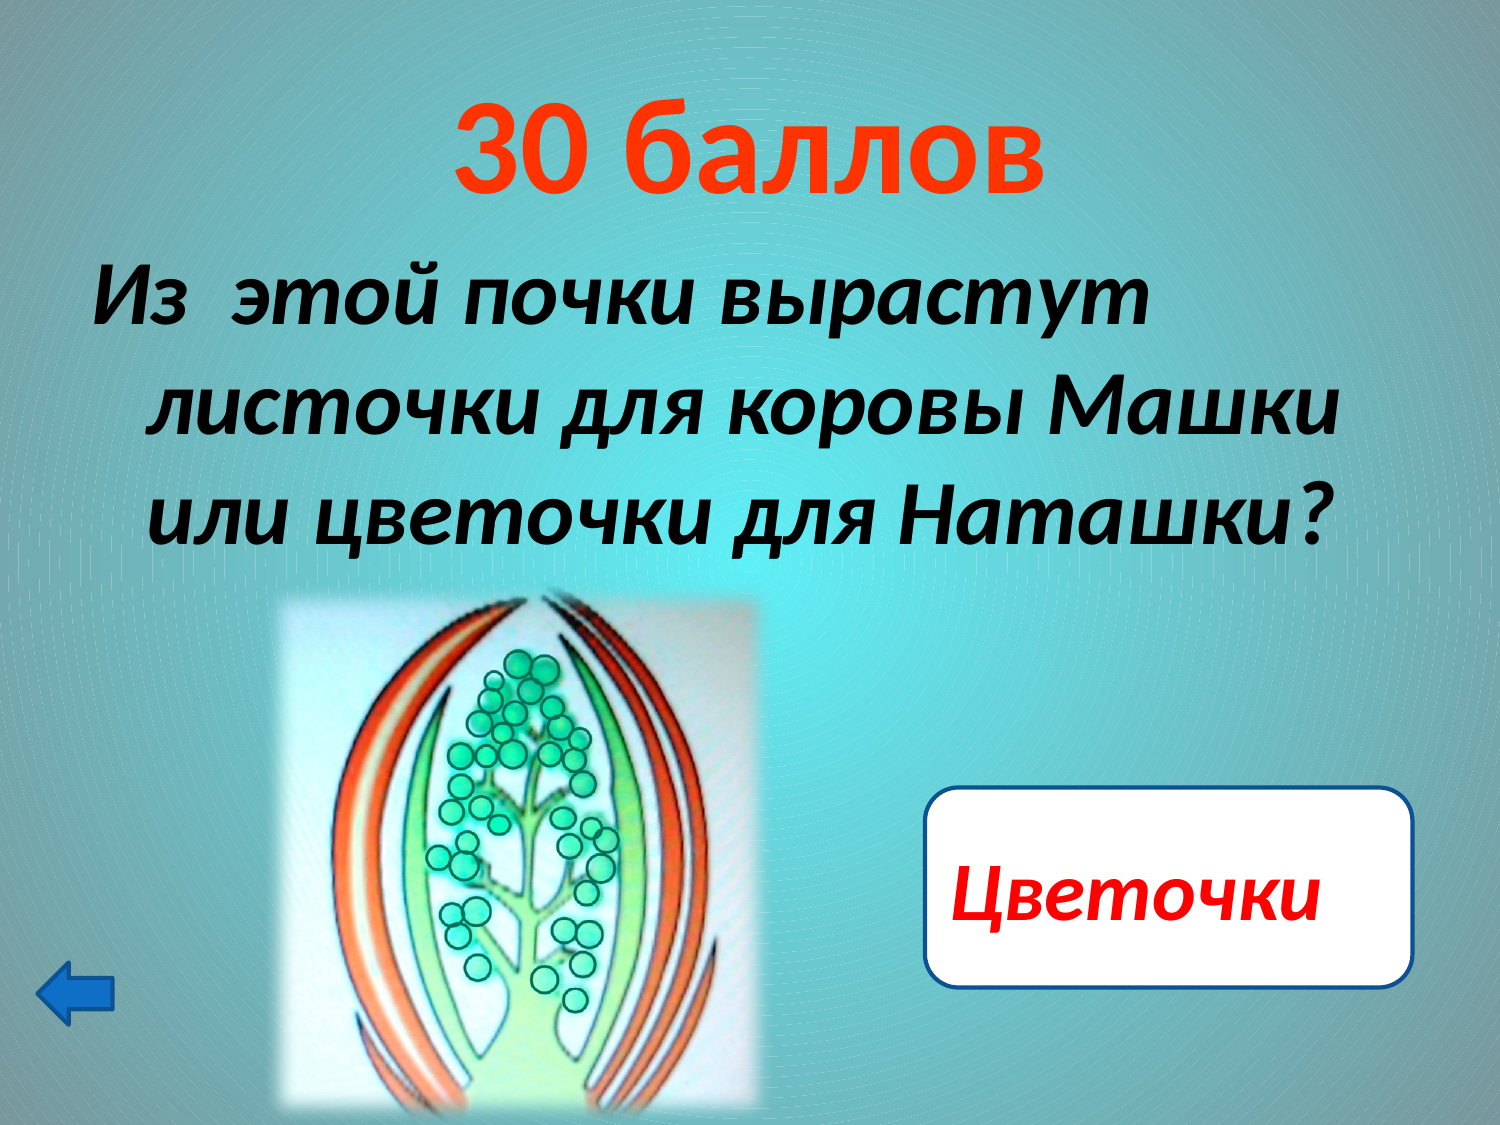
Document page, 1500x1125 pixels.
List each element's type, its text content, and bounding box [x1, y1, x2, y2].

list Из этой почки вырастут листочки для коровы Машки или цветочки для Наташки? [75, 224, 1425, 968]
text_box Цветочки [922, 785, 1415, 990]
picture [262, 581, 776, 1125]
text_box [35, 960, 115, 1027]
title 30 баллов [75, 45, 1425, 224]
